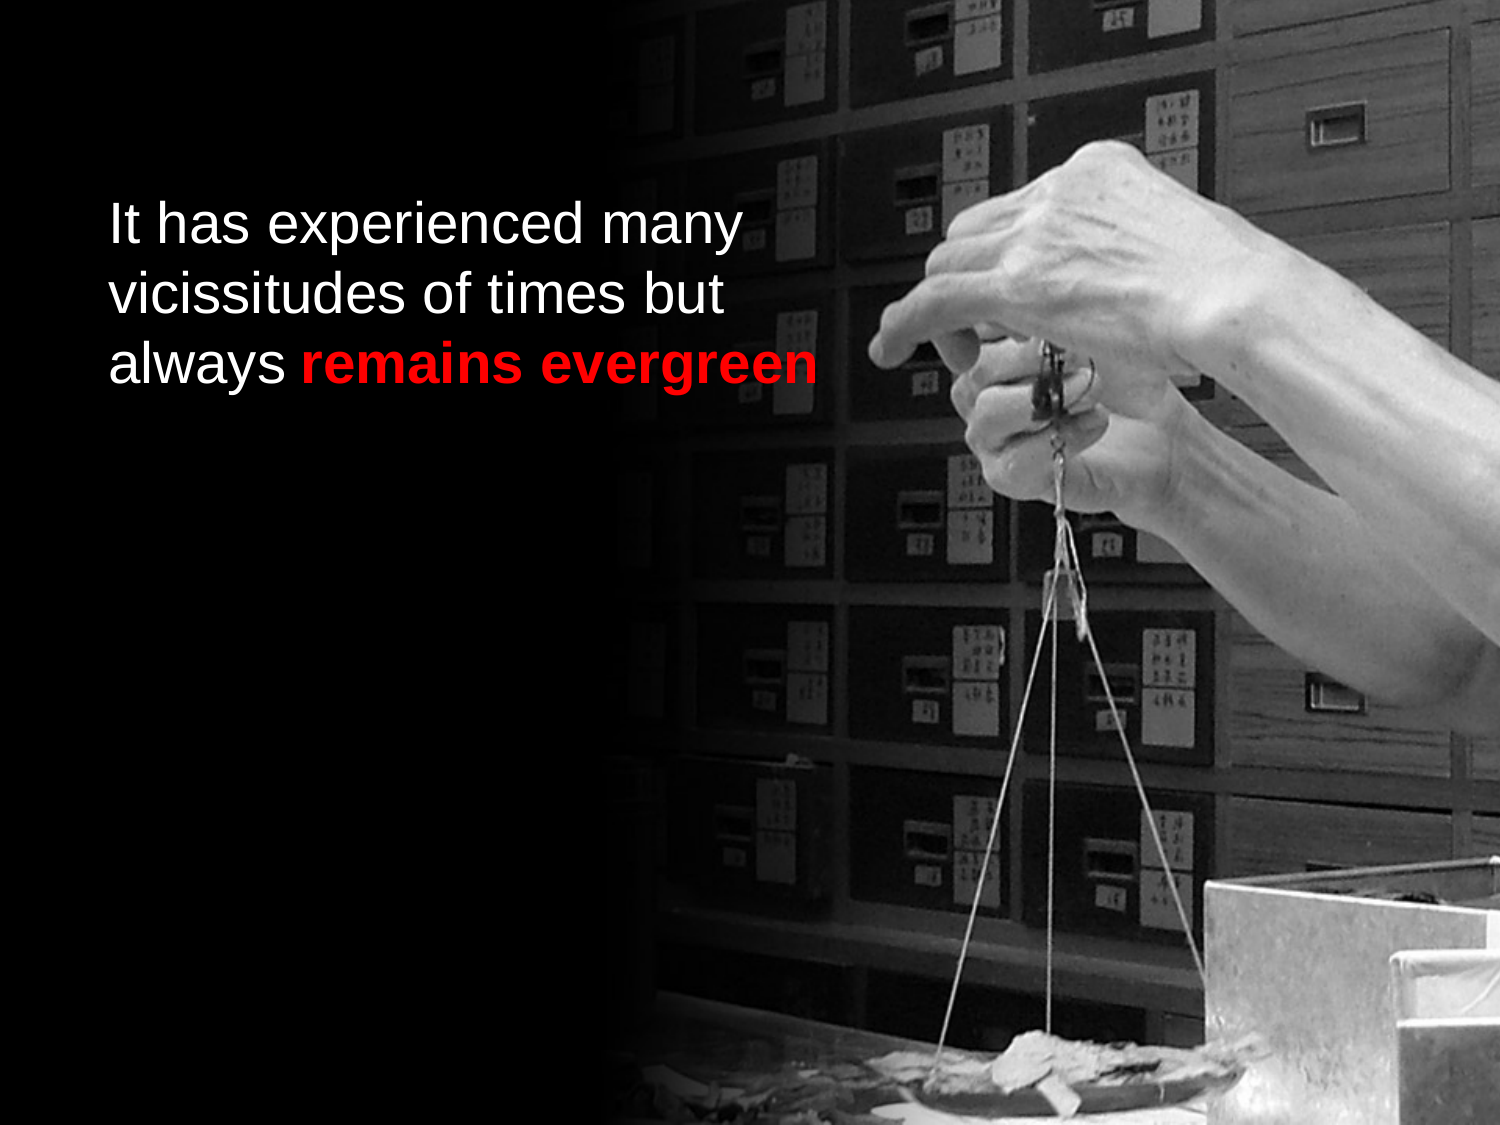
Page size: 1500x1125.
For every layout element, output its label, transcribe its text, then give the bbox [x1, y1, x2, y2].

picture [0, 0, 1500, 1125]
text_box It has experienced many vicissitudes of times but always remains evergreen [93, 177, 849, 403]
